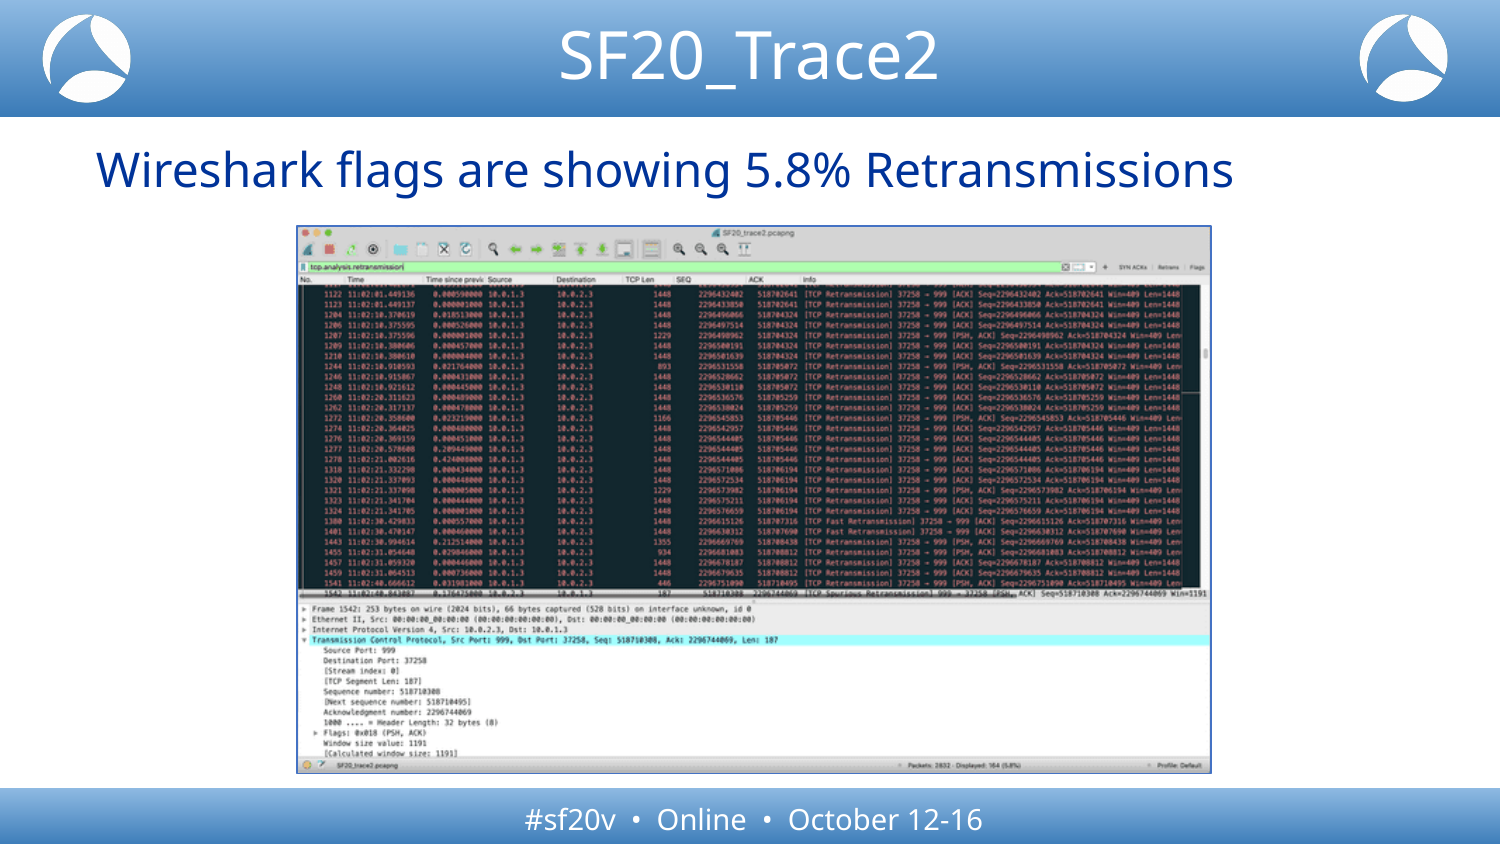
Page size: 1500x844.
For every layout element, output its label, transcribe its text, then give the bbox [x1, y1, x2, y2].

picture [1359, 14, 1448, 102]
title SF20_Trace2 [188, 0, 1312, 117]
picture [297, 226, 1211, 773]
picture [42, 14, 131, 103]
list Wireshark flags are showing 5.8% Retransmissions [80, 124, 1428, 764]
